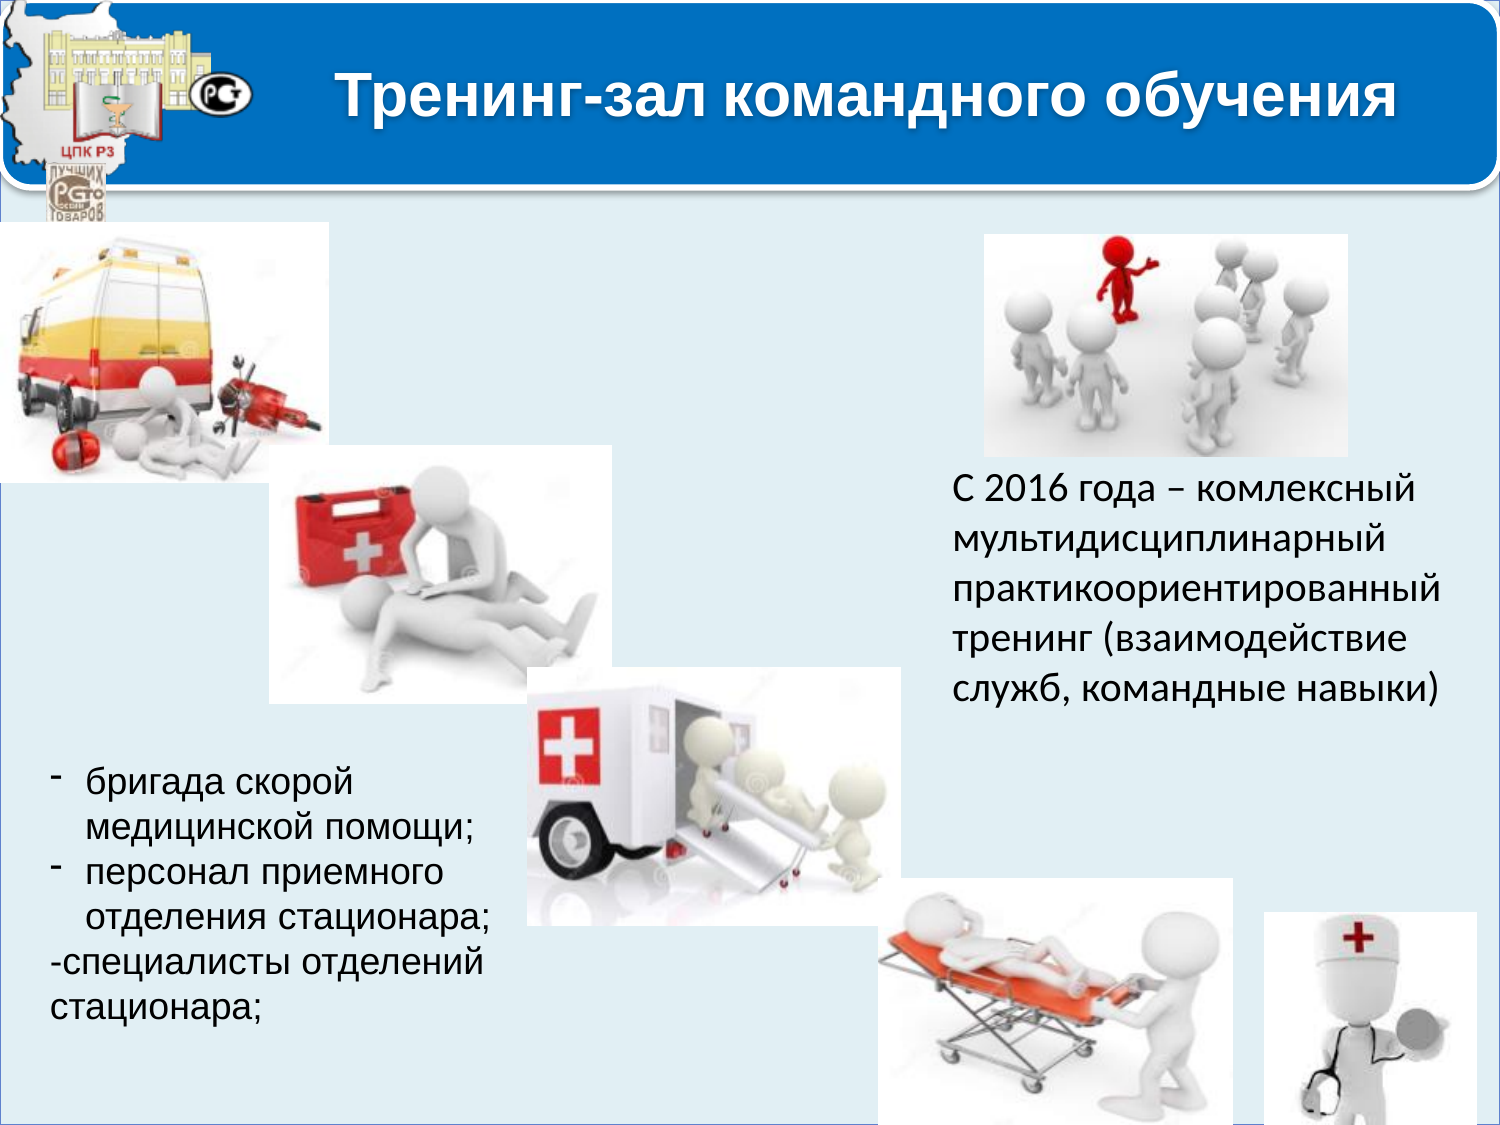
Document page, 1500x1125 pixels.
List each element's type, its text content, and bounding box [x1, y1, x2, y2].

text_box С 2016 года – комлексный мультидисциплинарный практикоориентированный тренинг (взаимодействие служб, командные навыки) [935, 303, 1467, 822]
picture [984, 234, 1348, 458]
picture [0, 0, 1233, 1125]
text_box бригада скорой медицинской помощи; персонал приемного отделения стационара; -cпециалисты отделений стационара; [35, 749, 528, 1035]
text_box Тренинг-зал командного обучения [304, 11, 1430, 164]
picture [1263, 912, 1477, 1125]
